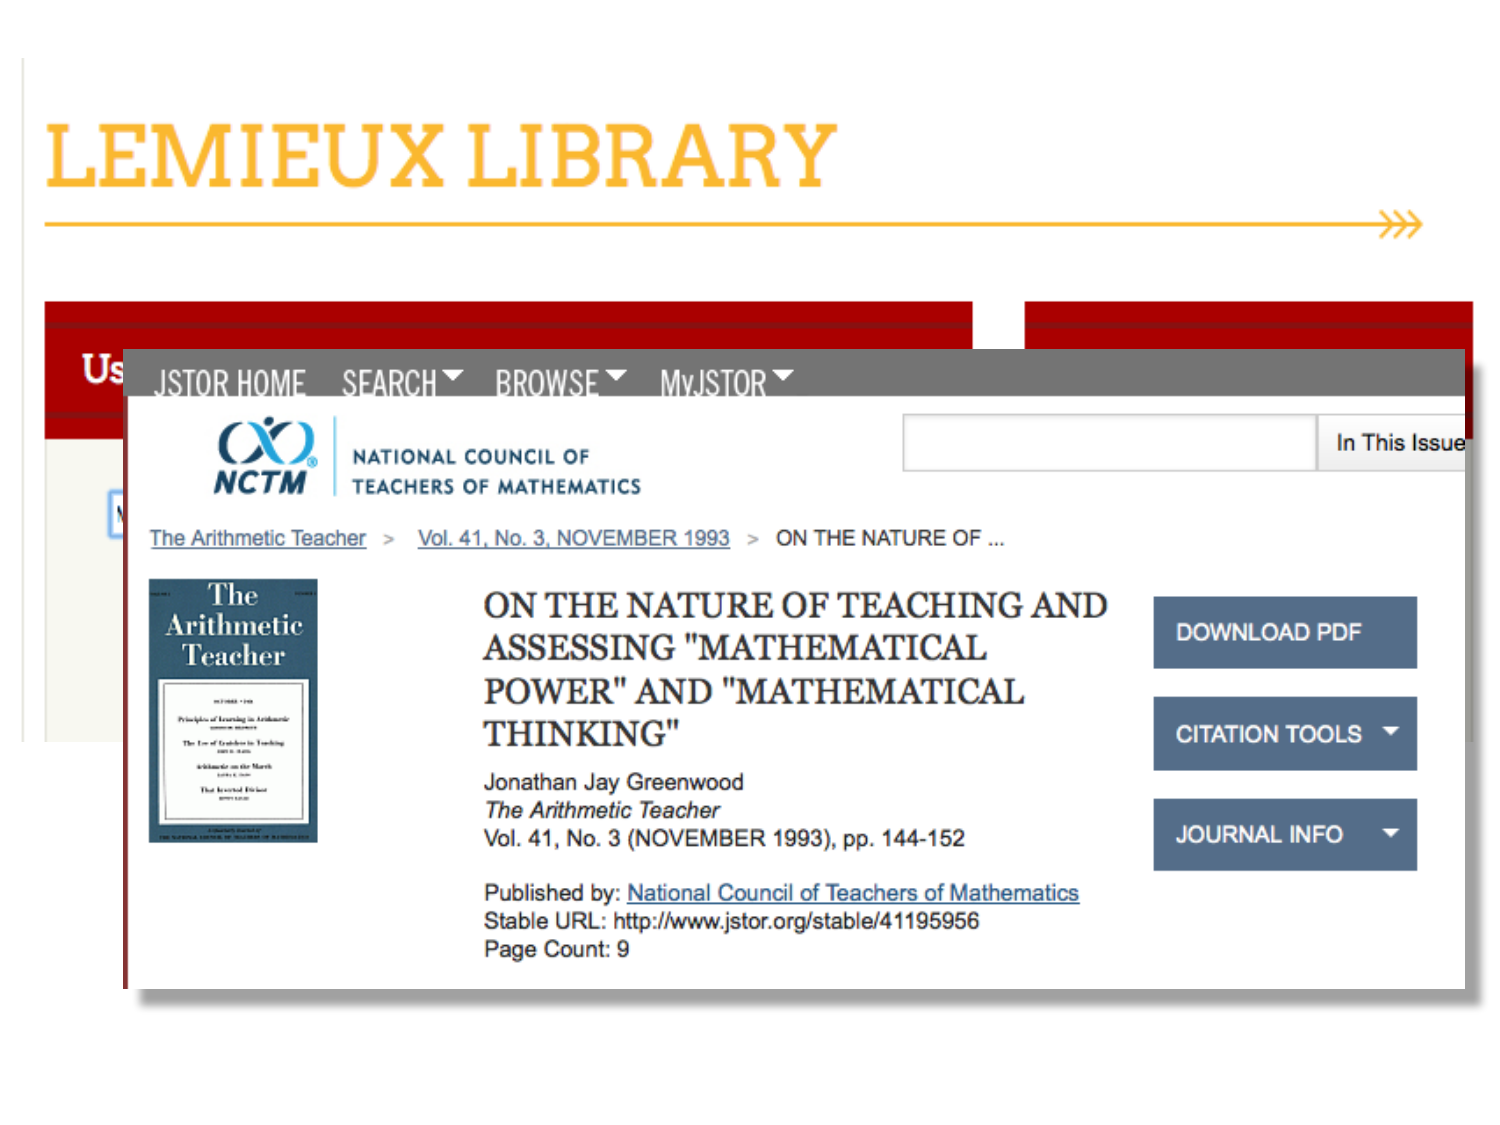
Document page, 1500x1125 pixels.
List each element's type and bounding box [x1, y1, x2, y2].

picture [14, 57, 1484, 989]
